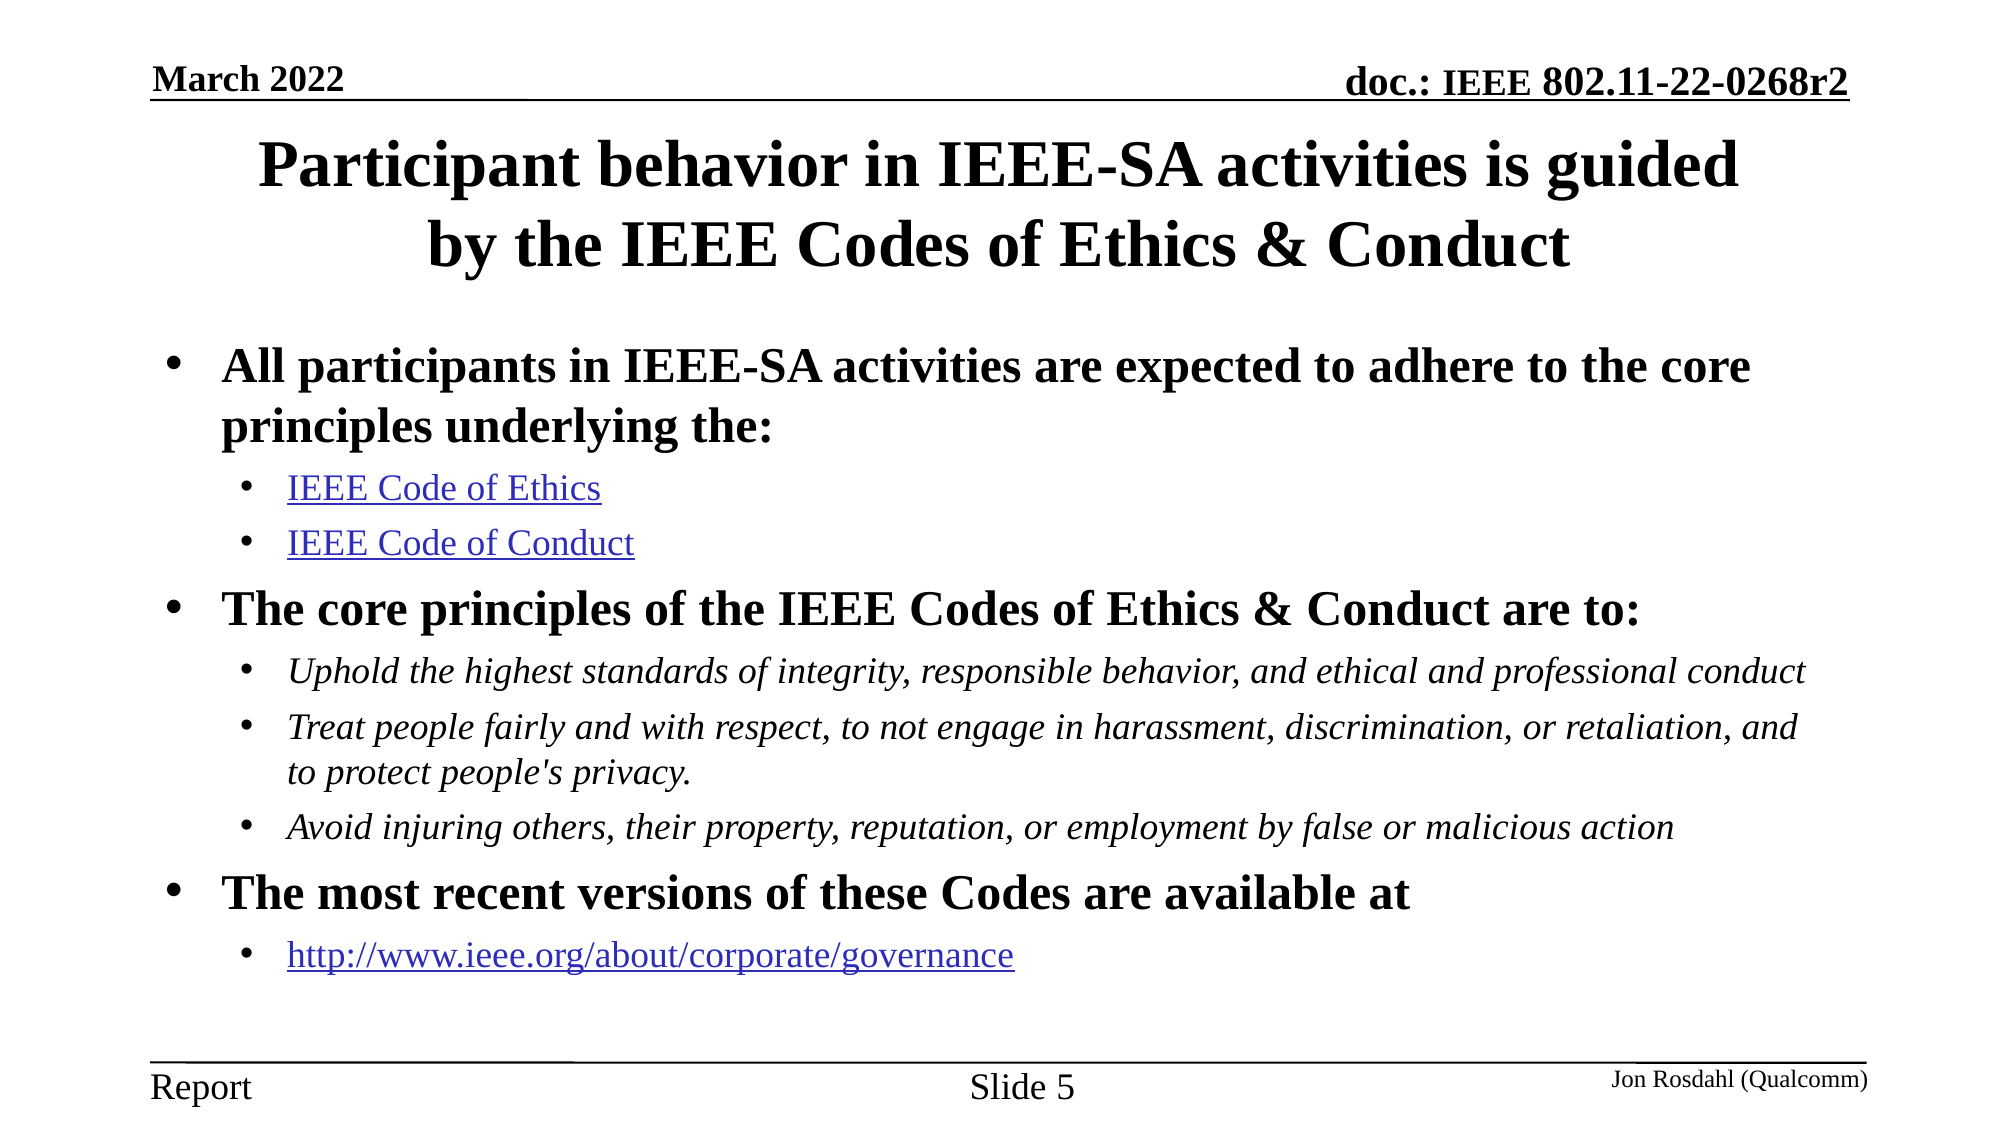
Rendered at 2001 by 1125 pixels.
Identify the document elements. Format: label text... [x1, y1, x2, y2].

list All participants in IEEE-SA activities are expected to adhere to the core principles underlying the: IEEE Code of Ethics IEEE Code of Conduct The core principles of the IEEE Codes of Ethics & Conduct are to: Uphold the highest standards of integrity, responsible behavior, and ethical and professional conduct Treat people fairly and with respect, to not engage in harassment, discrimination, or retaliation, and to protect people's privacy. Avoid injuring others, their property, reputation, or employment by false or malicious action The most recent versions of these Codes are available at http://www.ieee.org/about/corporate/governance [149, 324, 1850, 1000]
slide_number Slide 5 [950, 1061, 1095, 1125]
title Participant behavior in IEEE-SA activities is guided by the IEEE Codes of Ethics & Conduct [149, 112, 1850, 288]
footer Jon Rosdahl (Qualcomm) [1171, 1061, 1869, 1093]
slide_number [152, 54, 563, 100]
